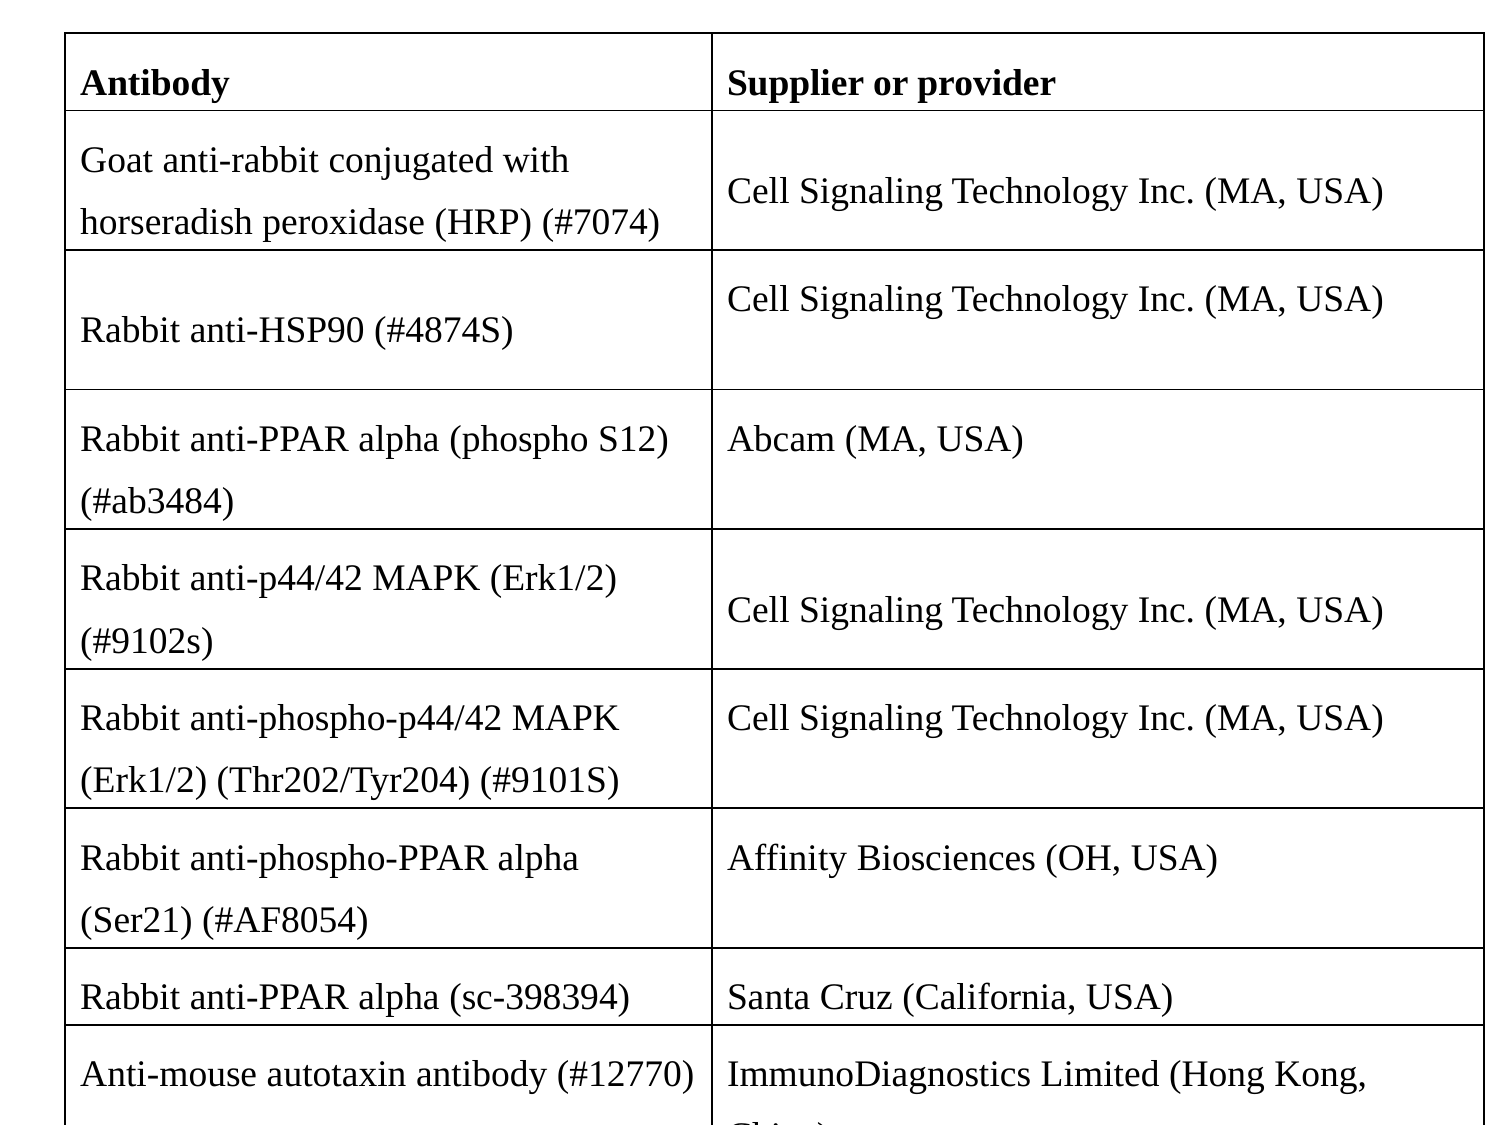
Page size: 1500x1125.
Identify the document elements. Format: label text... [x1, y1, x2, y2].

table_cell Rabbit anti-PPAR alpha (sc-398394) [66, 949, 711, 1024]
table_cell Rabbit anti-phospho-PPAR alpha (Ser21) (#AF8054) [66, 809, 711, 947]
table_cell ImmunoDiagnostics Limited (Hong Kong, China) [713, 1026, 1483, 1125]
table_header Antibody [66, 34, 711, 110]
table_cell Rabbit anti-phospho-p44/42 MAPK (Erk1/2) (Thr202/Tyr204) (#9101S) [66, 670, 711, 807]
table_cell Affinity Biosciences (OH, USA) [713, 809, 1483, 947]
table_cell Anti-mouse autotaxin antibody (#12770) [66, 1026, 711, 1125]
table_cell Rabbit anti-HSP90 (#4874S) [66, 251, 711, 389]
table_cell Abcam (MA, USA) [713, 390, 1483, 528]
table_cell Santa Cruz (California, USA) [713, 949, 1483, 1024]
table_header Supplier or provider [713, 34, 1483, 110]
table_cell Cell Signaling Technology Inc. (MA, USA) [713, 111, 1483, 249]
table_cell Cell Signaling Technology Inc. (MA, USA) [713, 670, 1483, 807]
table_cell Cell Signaling Technology Inc. (MA, USA) [713, 530, 1483, 668]
table_cell Rabbit anti-PPAR alpha (phospho S12) (#ab3484) [66, 390, 711, 528]
table_cell Cell Signaling Technology Inc. (MA, USA) [713, 251, 1483, 389]
table_cell Goat anti-rabbit conjugated with horseradish peroxidase (HRP) (#7074) [66, 111, 711, 249]
table_cell Rabbit anti-p44/42 MAPK (Erk1/2) (#9102s) [66, 530, 711, 668]
